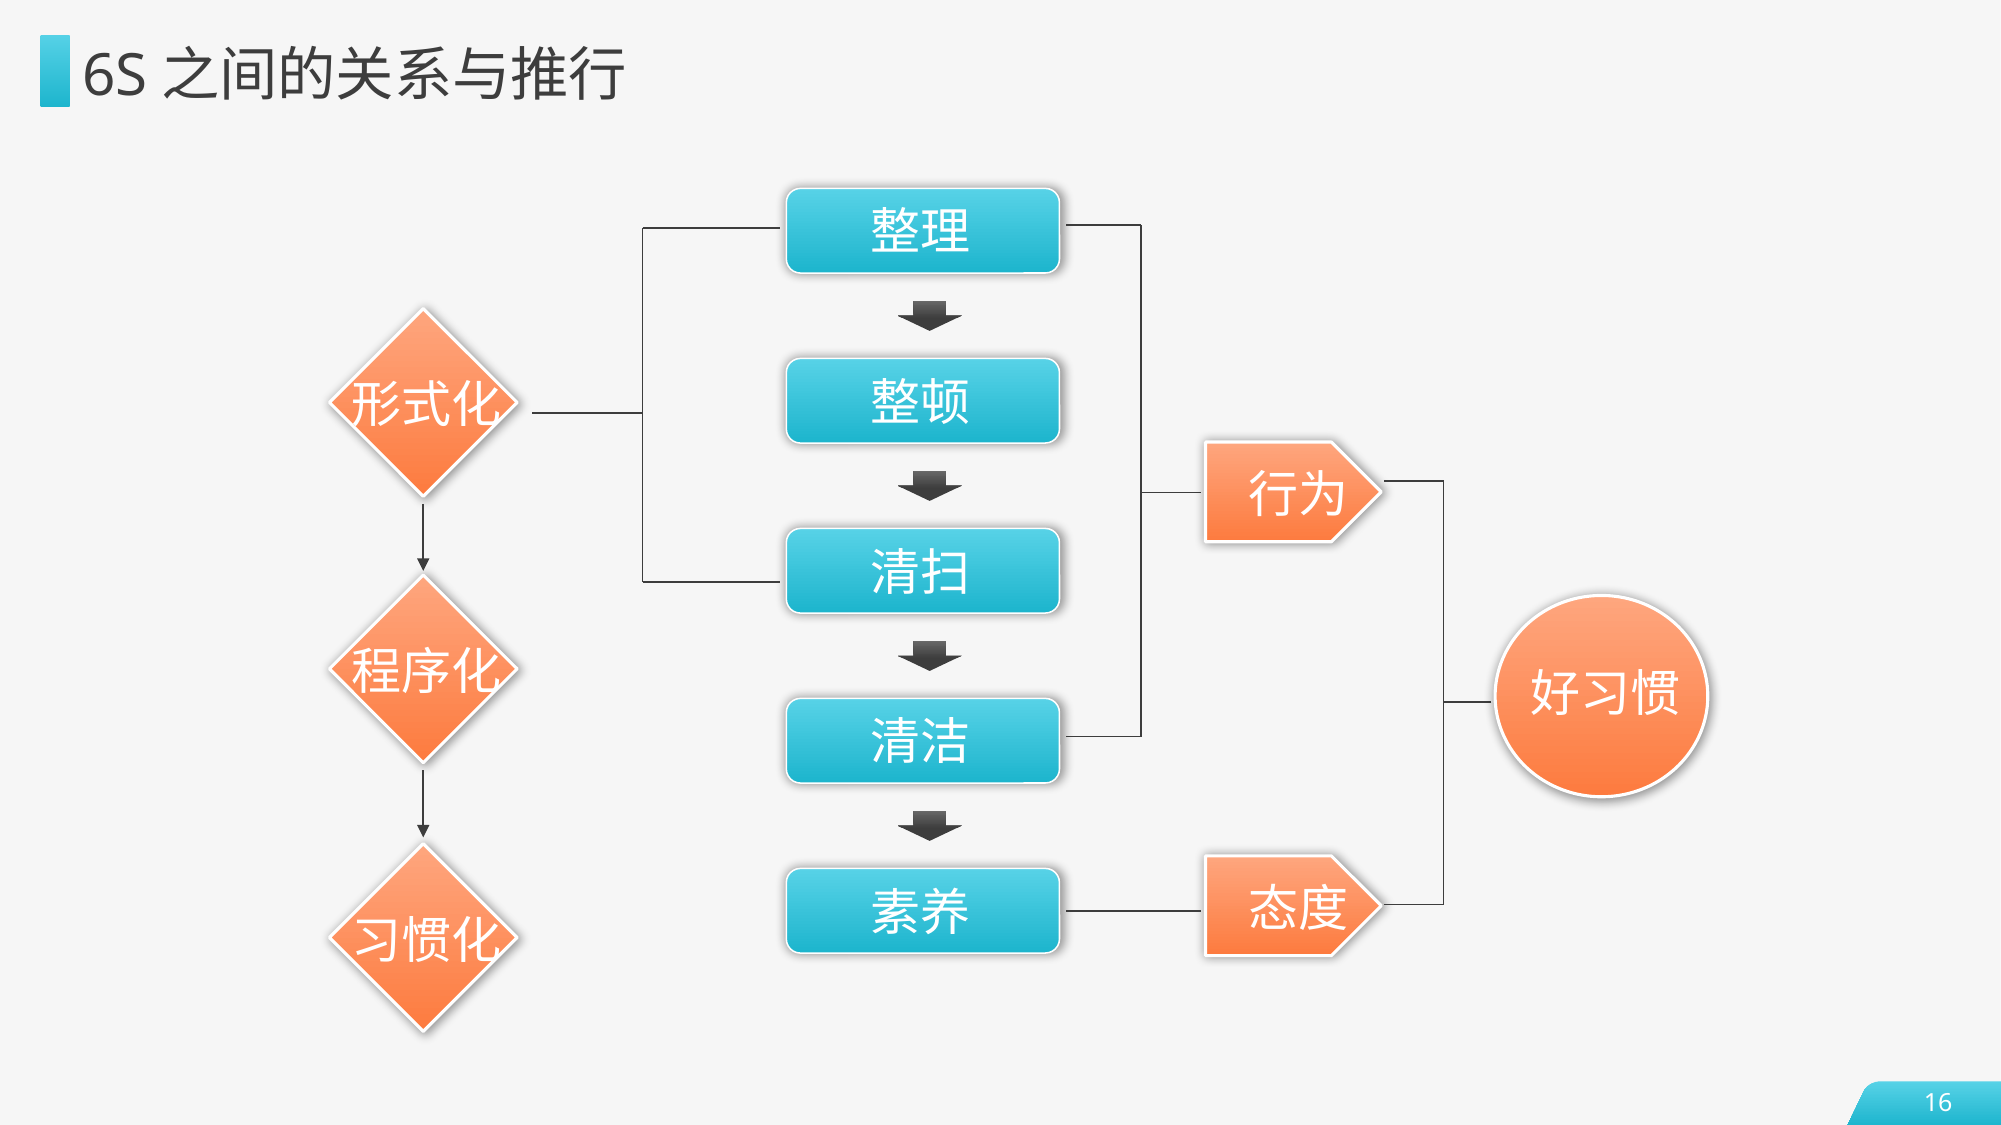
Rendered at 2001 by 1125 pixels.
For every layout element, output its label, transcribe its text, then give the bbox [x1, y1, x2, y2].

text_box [329, 574, 520, 763]
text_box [786, 698, 1060, 784]
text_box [786, 528, 1060, 614]
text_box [1494, 595, 1709, 797]
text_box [1384, 480, 1492, 905]
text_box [532, 227, 780, 583]
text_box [329, 843, 520, 1032]
text_box [897, 300, 962, 331]
text_box [897, 470, 962, 501]
text_box 6S之间的关系与推行 [82, 36, 1120, 107]
text_box [897, 810, 962, 841]
text_box [40, 35, 70, 107]
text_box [786, 868, 1060, 954]
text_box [1065, 224, 1202, 737]
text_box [1205, 441, 1382, 542]
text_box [786, 188, 1060, 274]
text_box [786, 358, 1060, 444]
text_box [1205, 855, 1382, 956]
text_box [897, 640, 962, 671]
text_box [329, 308, 520, 497]
